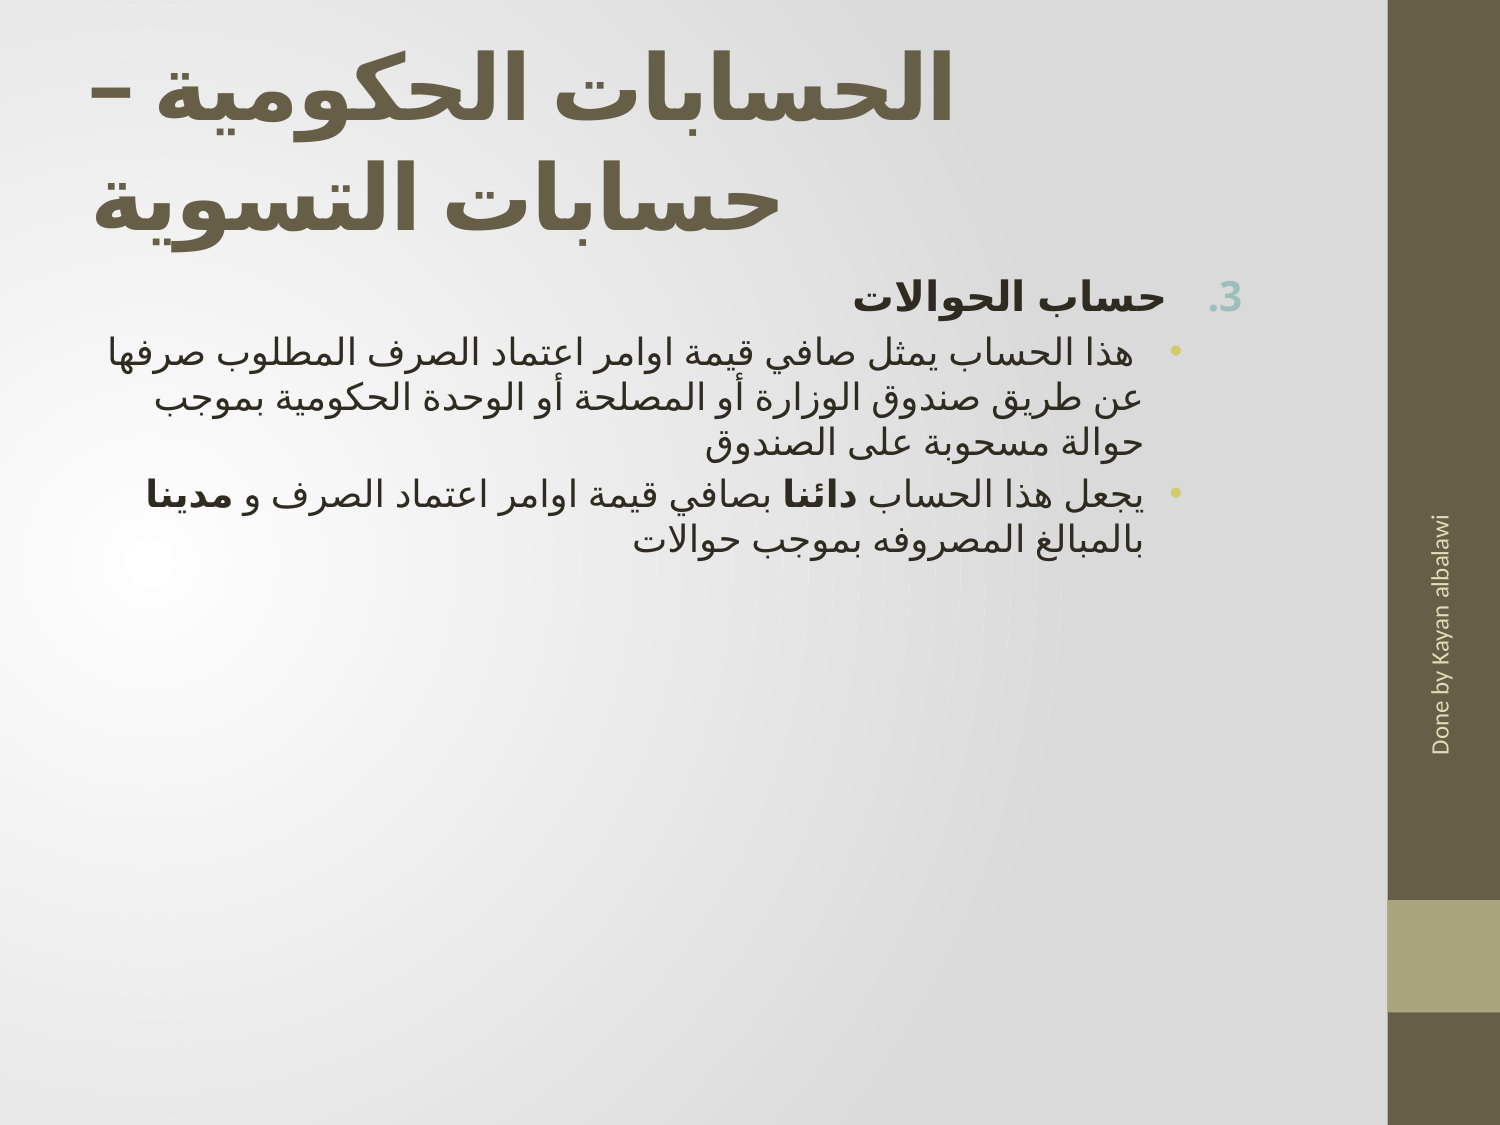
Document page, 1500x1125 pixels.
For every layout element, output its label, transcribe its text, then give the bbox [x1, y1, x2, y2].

footer Done by Kayan albalawi [1408, 500, 1469, 889]
title الحسابات الحكومية – حسابات التسوية [75, 45, 1325, 233]
list حساب الحوالات هذا الحساب يمثل صافي قيمة اوامر اعتماد الصرف المطلوب صرفها عن طريق صندوق الوزارة أو المصلحة أو الوحدة الحكومية بموجب حوالة مسحوبة على الصندوق يجعل هذا الحساب دائنا بصافي قيمة اوامر اعتماد الصرف و مدينا بالمبالغ المصروفه بموجب حوالات [75, 262, 1325, 1050]
